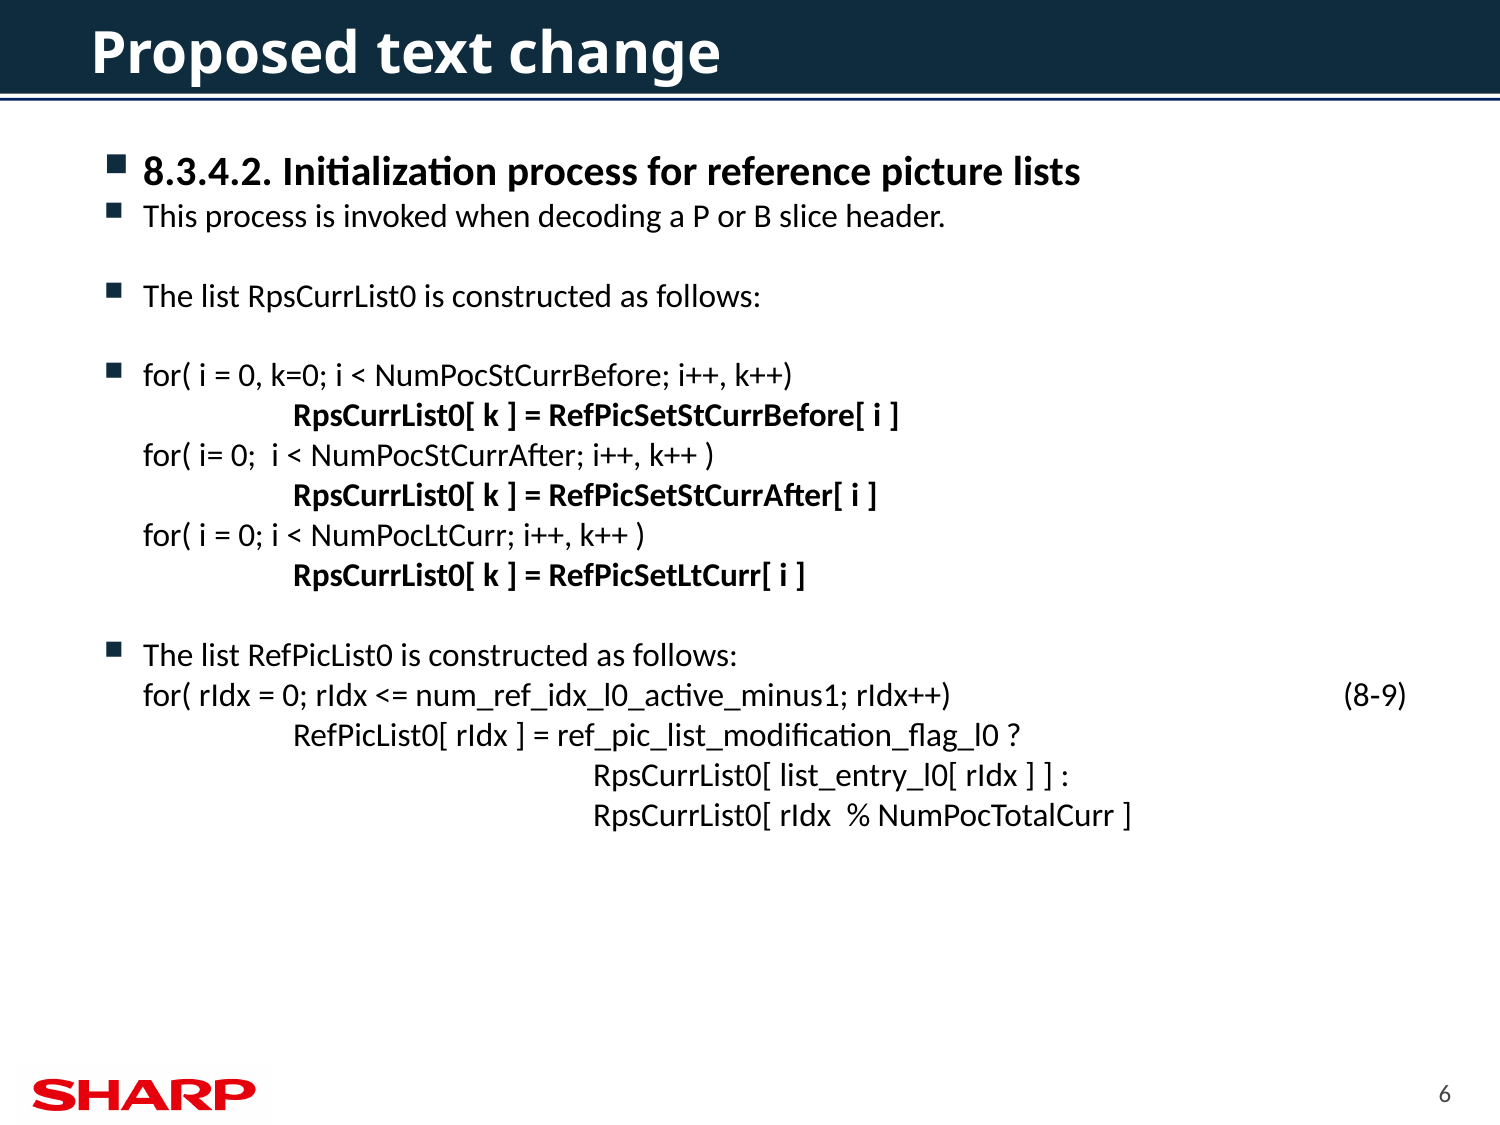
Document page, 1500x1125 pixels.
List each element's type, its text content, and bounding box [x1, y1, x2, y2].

list 8.3.4.2. Initialization process for reference picture lists This process is invoked when decoding a P or B slice header. The list RpsCurrList0 is constructed as follows: for( i = 0, k=0; i < NumPocStCurrBefore; i++, k++) RpsCurrList0[ k ] = RefPicSetStCurrBefore[ i ] for( i= 0; i < NumPocStCurrAfter; i++, k++ ) RpsCurrList0[ k ] = RefPicSetStCurrAfter[ i ] for( i = 0; i < NumPocLtCurr; i++, k++ ) RpsCurrList0[ k ] = RefPicSetLtCurr[ i ] The list RefPicList0 is constructed as follows: for( rIdx = 0; rIdx <= num_ref_idx_l0_active_minus1; rIdx++) (8‑9) RefPicList0[ rIdx ] = ref_pic_list_modification_flag_l0 ? RpsCurrList0[ list_entry_l0[ rIdx ] ] : RpsCurrList0[ rIdx % NumPocTotalCurr ] [74, 128, 1426, 841]
picture [17, 1064, 271, 1125]
title Proposed text change [74, 15, 1426, 85]
slide_number 6 [1345, 1062, 1467, 1108]
